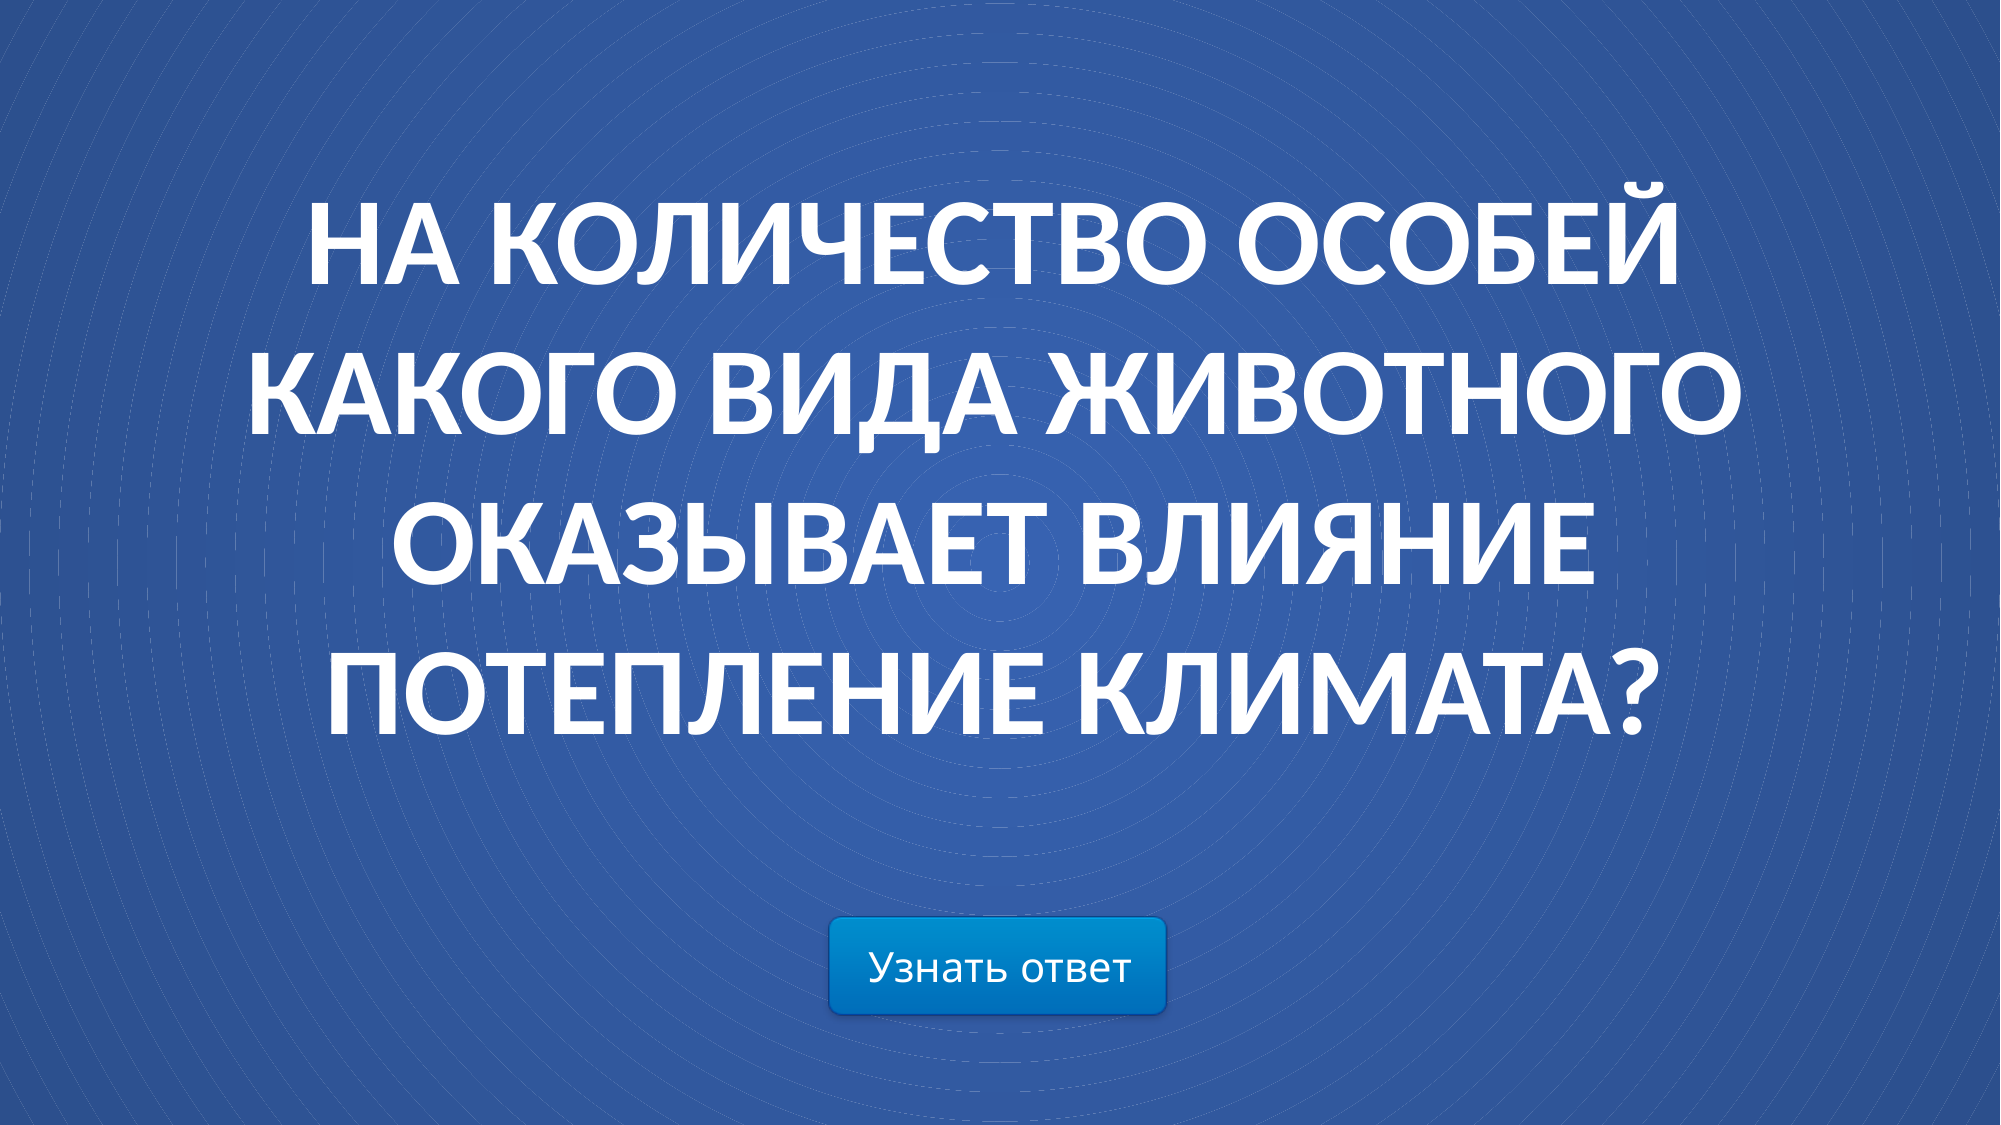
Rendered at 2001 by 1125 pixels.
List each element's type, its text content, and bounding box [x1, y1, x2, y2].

text_box На количество особей какого вида животного оказывает влияние потепление климата? [89, 152, 1902, 767]
picture [793, 902, 1180, 1035]
